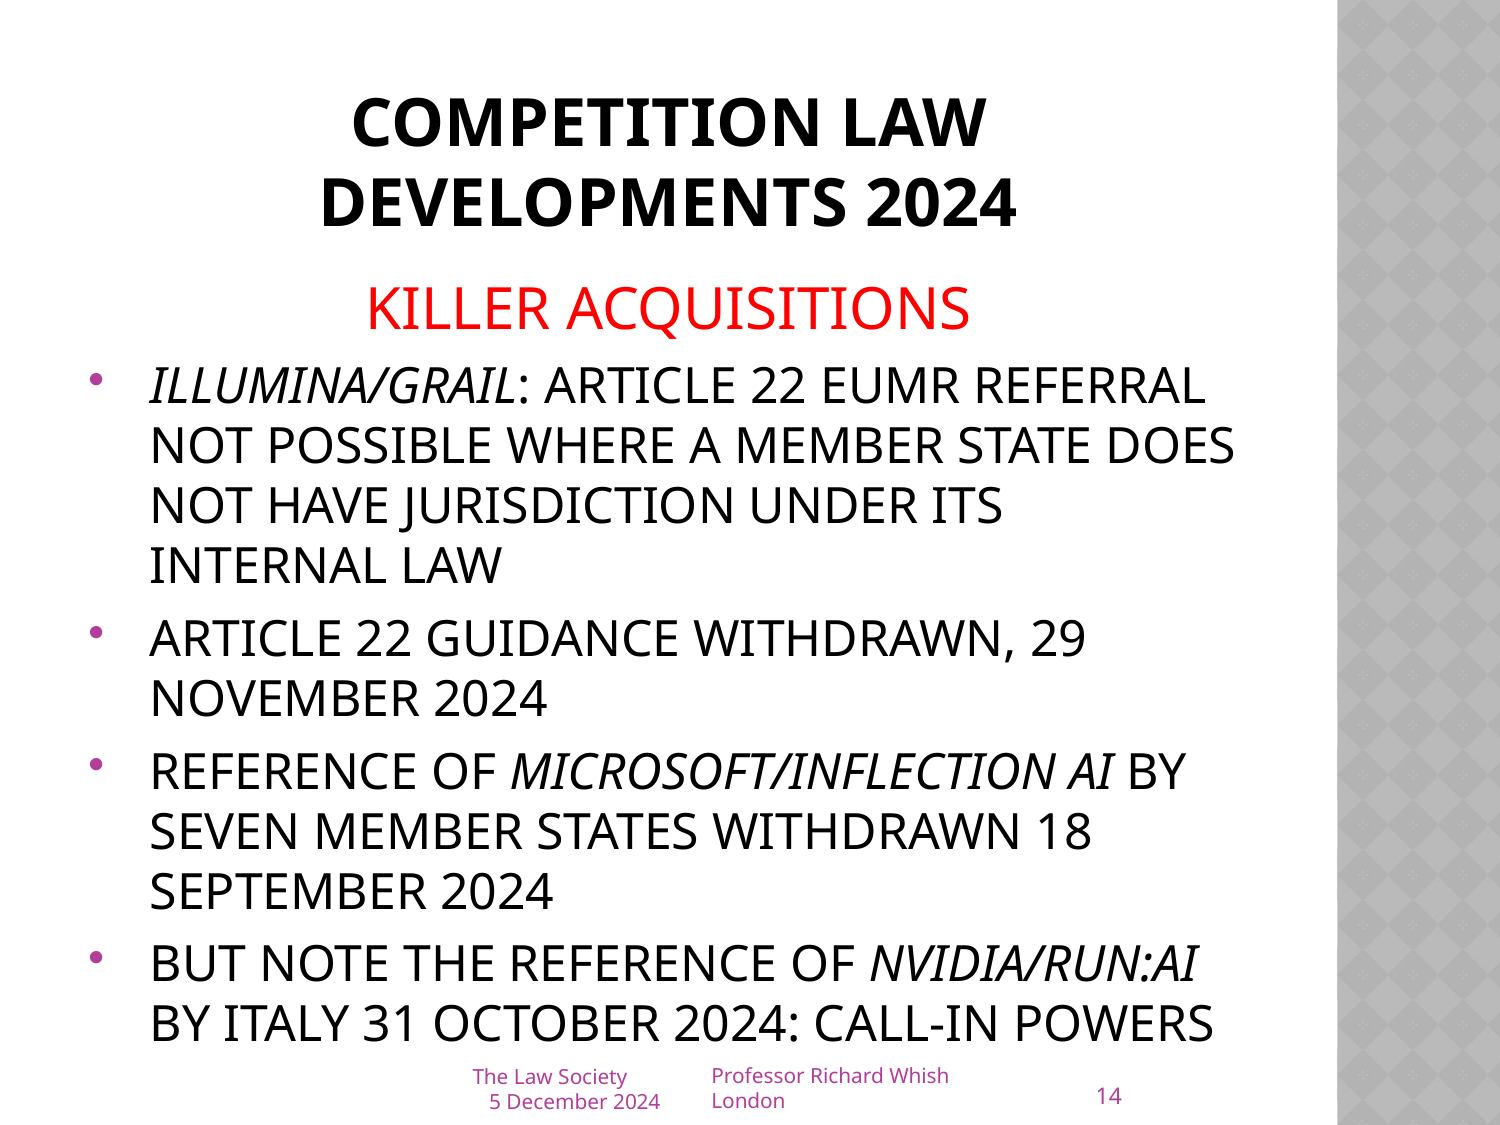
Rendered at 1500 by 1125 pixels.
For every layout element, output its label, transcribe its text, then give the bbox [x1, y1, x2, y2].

title Competition law developments 2024 [75, 52, 1263, 241]
slide_number Professor Richard Whish London [696, 1075, 1025, 1114]
list KILLER ACQUISITIONS ILLUMINA/GRAIL: ARTICLE 22 EUMR REFERRAL NOT POSSIBLE WHERE A MEMBER STATE DOES NOT HAVE JURISDICTION UNDER ITS INTERNAL LAW Article 22 guidance withdrawn, 29 November 2024 Reference of Microsoft/inflection ai by seven member states withdrawn 18 september 2024 But note the reference of nvidia/run:ai by Italy 31 October 2024: CALL-IN POWERS [75, 264, 1263, 1060]
slide_number 14 [1025, 1075, 1123, 1113]
footer The Law Society 5 December 2024 [75, 1075, 675, 1114]
